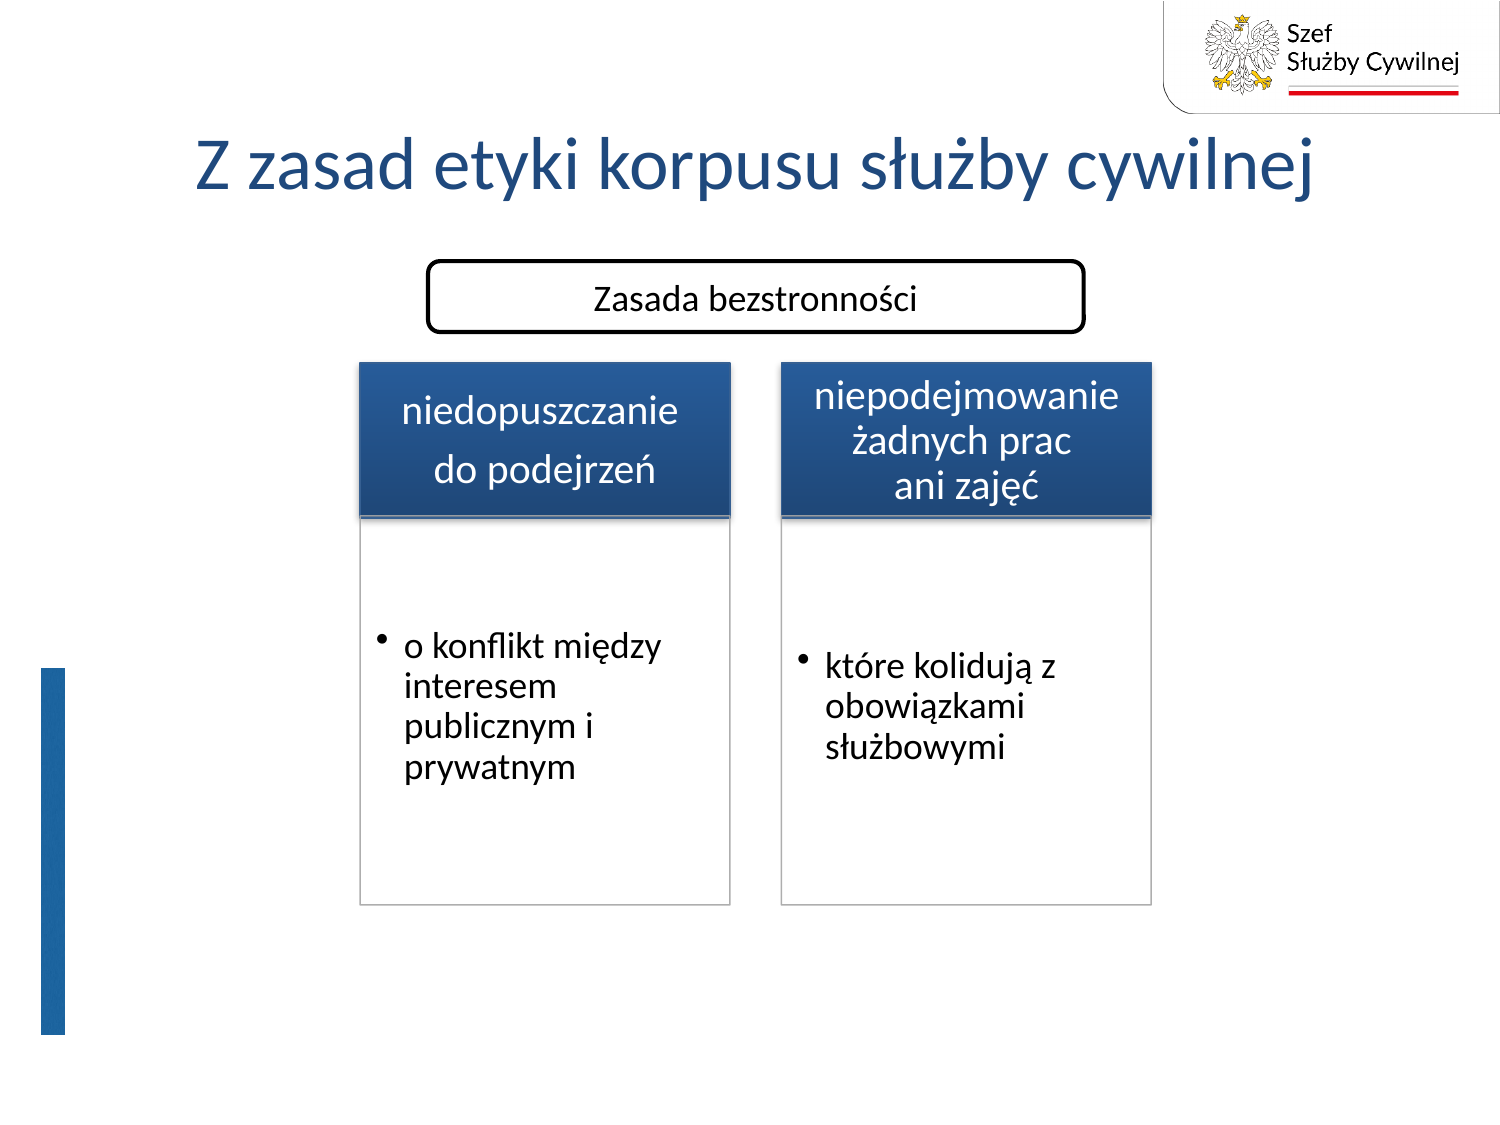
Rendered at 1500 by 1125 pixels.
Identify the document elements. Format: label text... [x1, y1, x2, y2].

title Z zasad etyki korpusu służby cywilnej [105, 107, 1407, 232]
picture [1163, 0, 1500, 114]
picture [41, 668, 65, 1035]
text_box Zasada bezstronności [425, 259, 1086, 335]
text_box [359, 361, 1152, 906]
